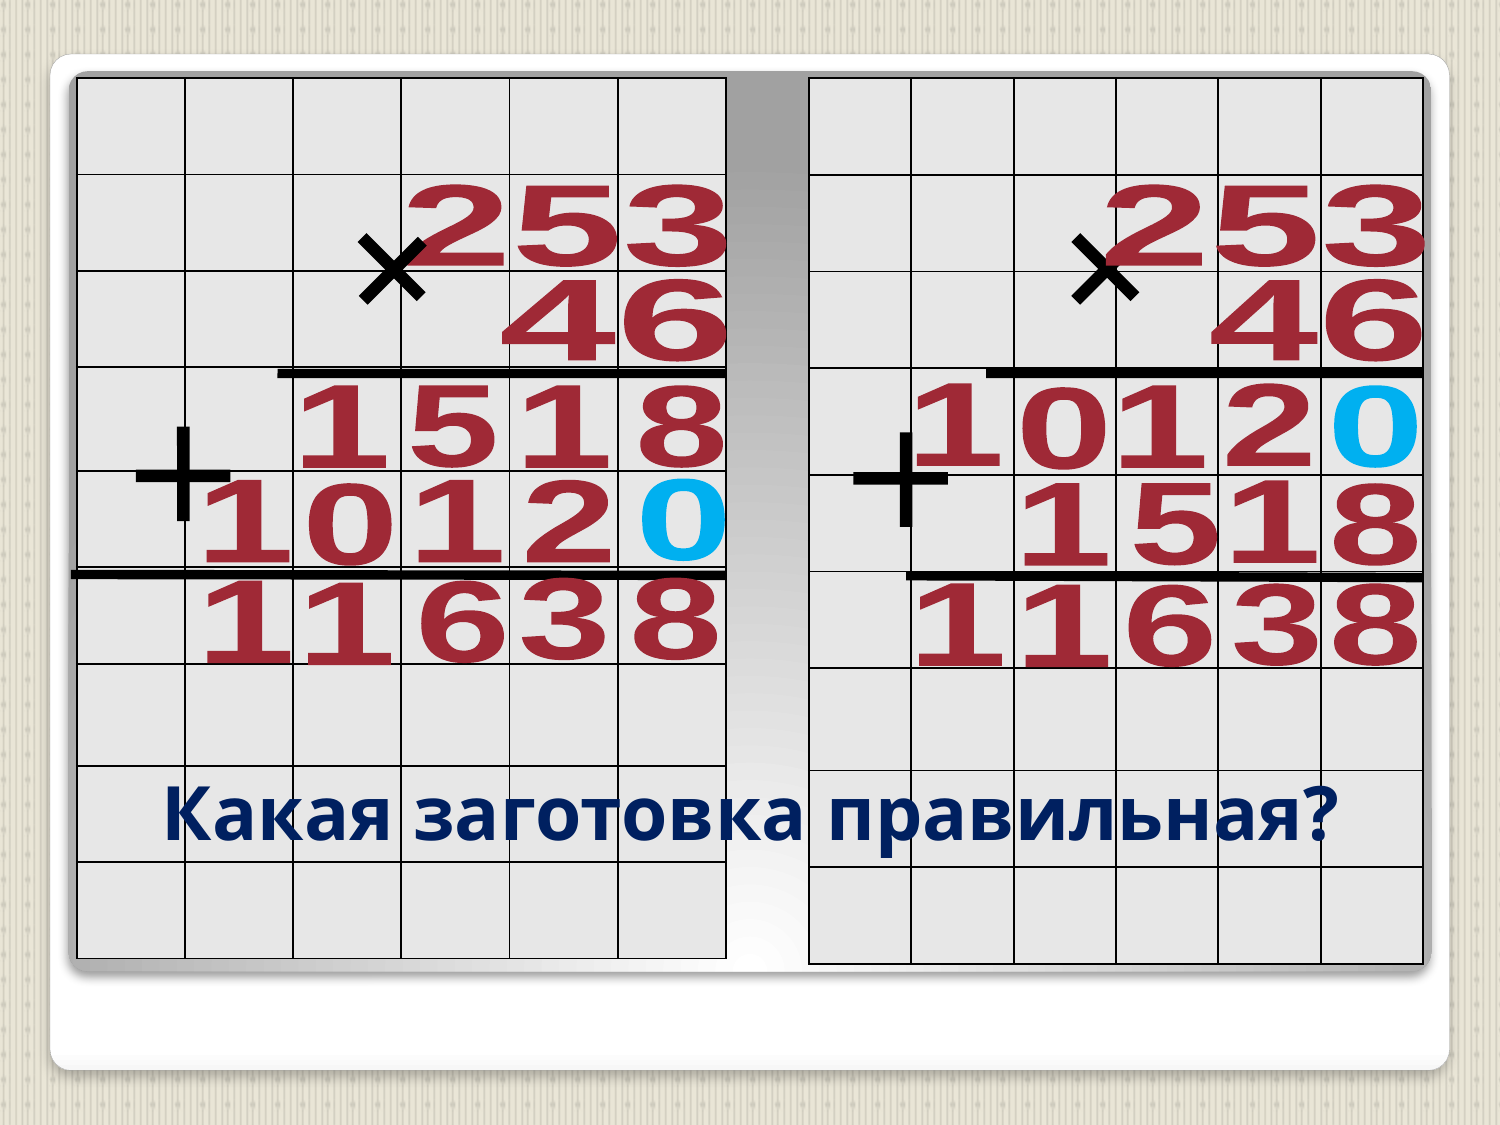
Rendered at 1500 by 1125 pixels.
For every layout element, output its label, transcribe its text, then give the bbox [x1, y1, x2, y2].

table_cell [1322, 369, 1422, 373]
table_cell [510, 568, 617, 575]
table_cell [619, 576, 725, 663]
table_cell [619, 374, 725, 470]
table_cell [78, 368, 184, 470]
table_header [402, 79, 509, 174]
table_cell [1322, 272, 1422, 367]
table_cell [1219, 176, 1320, 271]
table_cell [1015, 176, 1115, 271]
table_cell [810, 572, 910, 667]
table_cell [619, 175, 725, 270]
table_cell [294, 175, 400, 270]
table_cell [402, 472, 509, 566]
table_cell [1219, 369, 1320, 373]
table_cell [912, 669, 1013, 757]
table_cell [1322, 868, 1422, 963]
table_cell [1015, 572, 1115, 576]
table_cell [186, 175, 292, 270]
table_cell [294, 368, 400, 373]
table_header [1015, 79, 1115, 174]
table_cell [1015, 374, 1115, 474]
table_cell [78, 665, 184, 765]
table_cell [912, 868, 1013, 963]
table_header [1322, 79, 1422, 174]
table_cell [1117, 572, 1217, 576]
table_cell [78, 568, 184, 574]
table_cell [1322, 771, 1422, 866]
table_header [619, 79, 725, 174]
table_cell [1219, 572, 1320, 667]
table_cell [186, 272, 292, 366]
table_cell [1322, 669, 1422, 770]
table_cell [510, 472, 617, 566]
table_cell [402, 374, 509, 470]
table_cell [294, 272, 400, 366]
table_header [510, 79, 617, 174]
table_cell [510, 576, 617, 663]
table_cell [1117, 272, 1217, 367]
table_cell [1219, 868, 1320, 963]
table_cell [78, 863, 184, 958]
table_cell [402, 568, 509, 663]
table_cell [810, 868, 910, 963]
table_cell [1322, 176, 1422, 271]
table_cell [402, 368, 509, 373]
table_cell [510, 175, 617, 270]
table_cell [1322, 476, 1422, 571]
table_header [1219, 79, 1320, 174]
table_cell [912, 572, 1013, 667]
table_cell [619, 665, 725, 757]
table_cell [78, 575, 184, 663]
table_cell [619, 272, 725, 366]
table_cell [294, 568, 400, 574]
table_header [294, 79, 400, 174]
table_cell [186, 472, 292, 566]
table_cell [1322, 374, 1422, 474]
table_cell [402, 175, 509, 270]
table_cell [186, 863, 292, 958]
table_cell [294, 472, 400, 566]
table_cell [294, 575, 400, 663]
table_cell [510, 368, 617, 373]
table_cell [619, 863, 725, 958]
table_cell [78, 272, 184, 366]
table_cell [1117, 374, 1217, 474]
table_cell [510, 374, 617, 470]
table_cell [78, 767, 100, 861]
table_cell [1117, 369, 1217, 373]
table_cell [1219, 669, 1320, 757]
table_cell [619, 472, 725, 566]
table_cell [294, 374, 400, 470]
table_cell [1015, 476, 1115, 571]
table_cell [810, 272, 910, 367]
table_cell [1015, 272, 1115, 367]
table_cell [1117, 868, 1217, 963]
table_cell [1015, 868, 1115, 963]
table_cell [402, 665, 509, 757]
table_cell [1015, 369, 1115, 373]
table_cell [402, 863, 509, 958]
table_cell [1219, 374, 1320, 474]
table_cell [1117, 669, 1217, 757]
table_cell [1117, 577, 1217, 667]
table_cell [186, 665, 292, 757]
table_cell [810, 176, 910, 271]
table_cell [912, 369, 1013, 474]
table_header [186, 79, 292, 174]
table_cell [78, 472, 184, 566]
table_cell [78, 175, 184, 270]
table_cell [1219, 272, 1320, 367]
table_cell [186, 568, 292, 574]
table_cell [510, 665, 617, 757]
table_cell [810, 669, 910, 757]
table_cell [1322, 572, 1422, 577]
table_cell [510, 272, 617, 366]
table_cell [186, 368, 292, 470]
table_cell [186, 575, 292, 663]
table_cell [402, 272, 509, 366]
table_cell [1117, 176, 1217, 271]
table_cell [619, 368, 725, 373]
table_header [912, 79, 1013, 174]
table_cell [294, 863, 400, 958]
table_cell [912, 272, 1013, 367]
table_header [78, 79, 184, 174]
table_cell [510, 863, 617, 958]
text_box Какая заготовка правильная? [100, 757, 1402, 863]
table_cell [912, 176, 1013, 271]
table_cell [1015, 669, 1115, 757]
table_cell [294, 665, 400, 757]
table_cell [1322, 578, 1422, 667]
table_cell [1015, 577, 1115, 667]
table_cell [1219, 476, 1320, 571]
table_cell [619, 568, 725, 575]
table_cell [810, 476, 910, 571]
table_header [1117, 79, 1217, 174]
table_header [810, 79, 910, 174]
table_cell [1117, 476, 1217, 571]
table_cell [810, 369, 910, 474]
table_cell [912, 476, 1013, 571]
